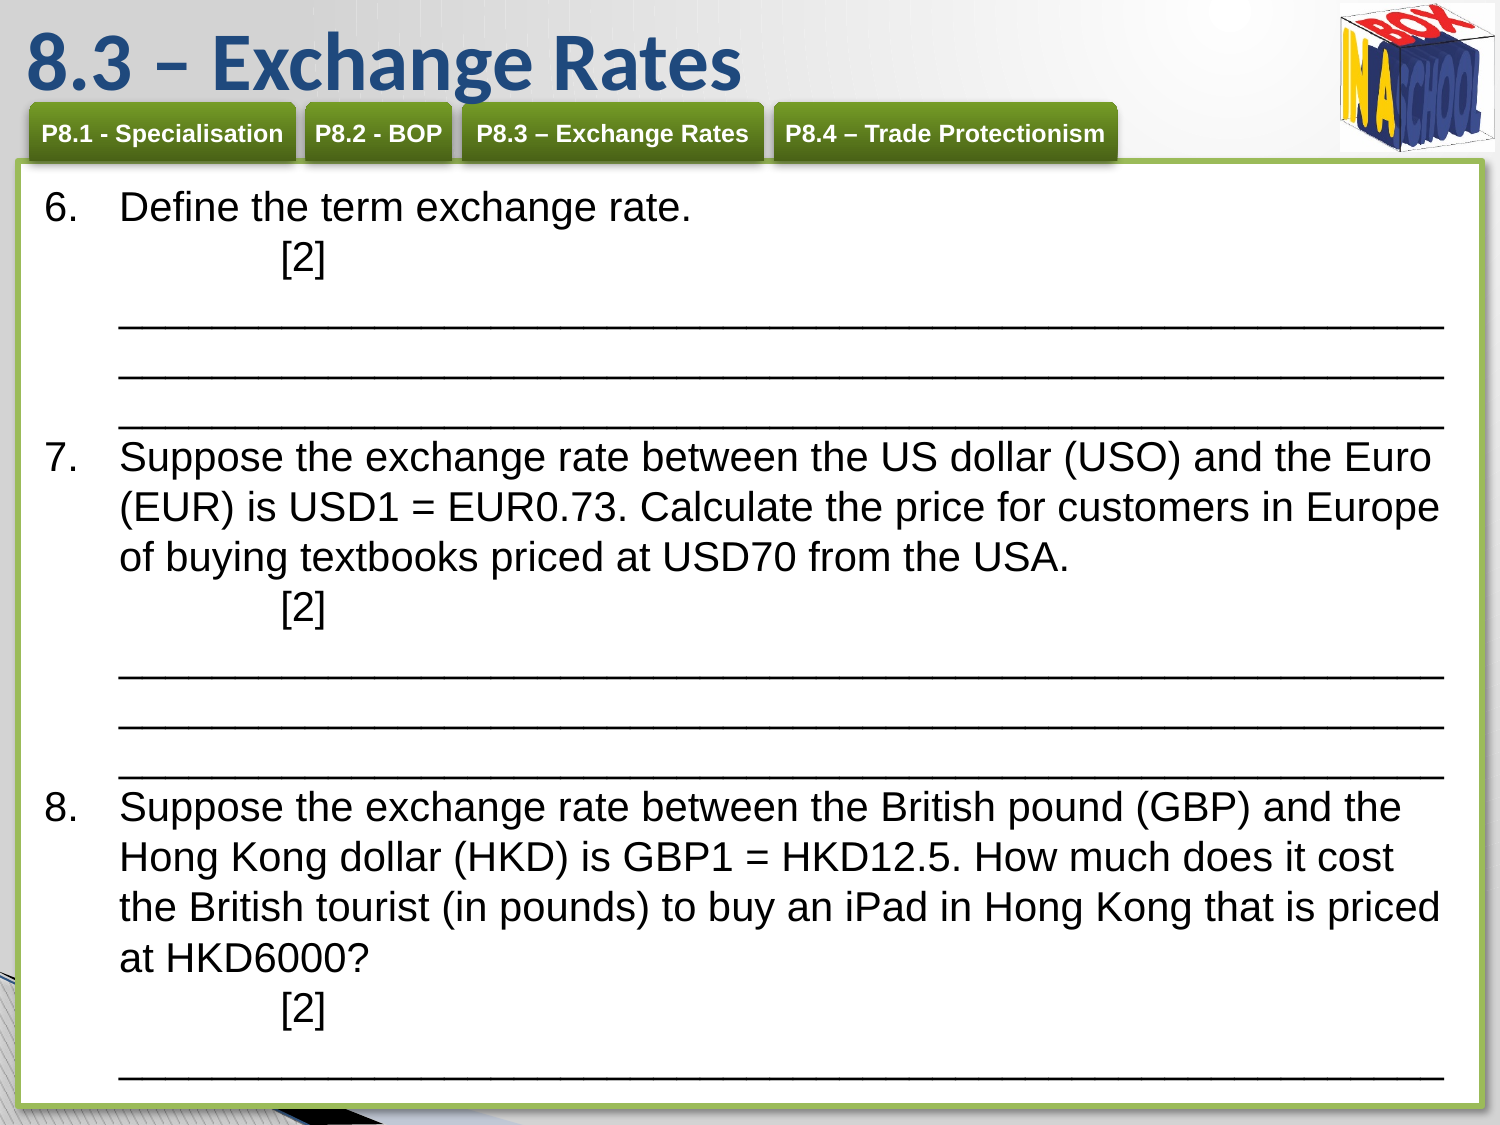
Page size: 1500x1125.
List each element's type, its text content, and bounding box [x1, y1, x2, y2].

title 8.3 – Exchange Rates [11, 11, 1465, 102]
picture [1340, 3, 1495, 152]
text_box Define the term exchange rate. [2] _________________________________________________________ _________________________________________________________ _________________________________________________________ Suppose the exchange rate between the US dollar (USO) and the Euro (EUR) is USD1 = EUR0.73. Calculate the price for customers in Europe of buying textbooks priced at USD70 from the USA. [2] _________________________________________________________ _________________________________________________________ _________________________________________________________ Suppose the exchange rate between the British pound (GBP) and the Hong Kong dollar (HKD) is GBP1 = HKD12.5. How much does it cost the British tourist (in pounds) to buy an iPad in Hong Kong that is priced at HKD6000? [2] _________________________________________________________ _________________________________________________________ _________________________________________________________ [29, 172, 1465, 1125]
